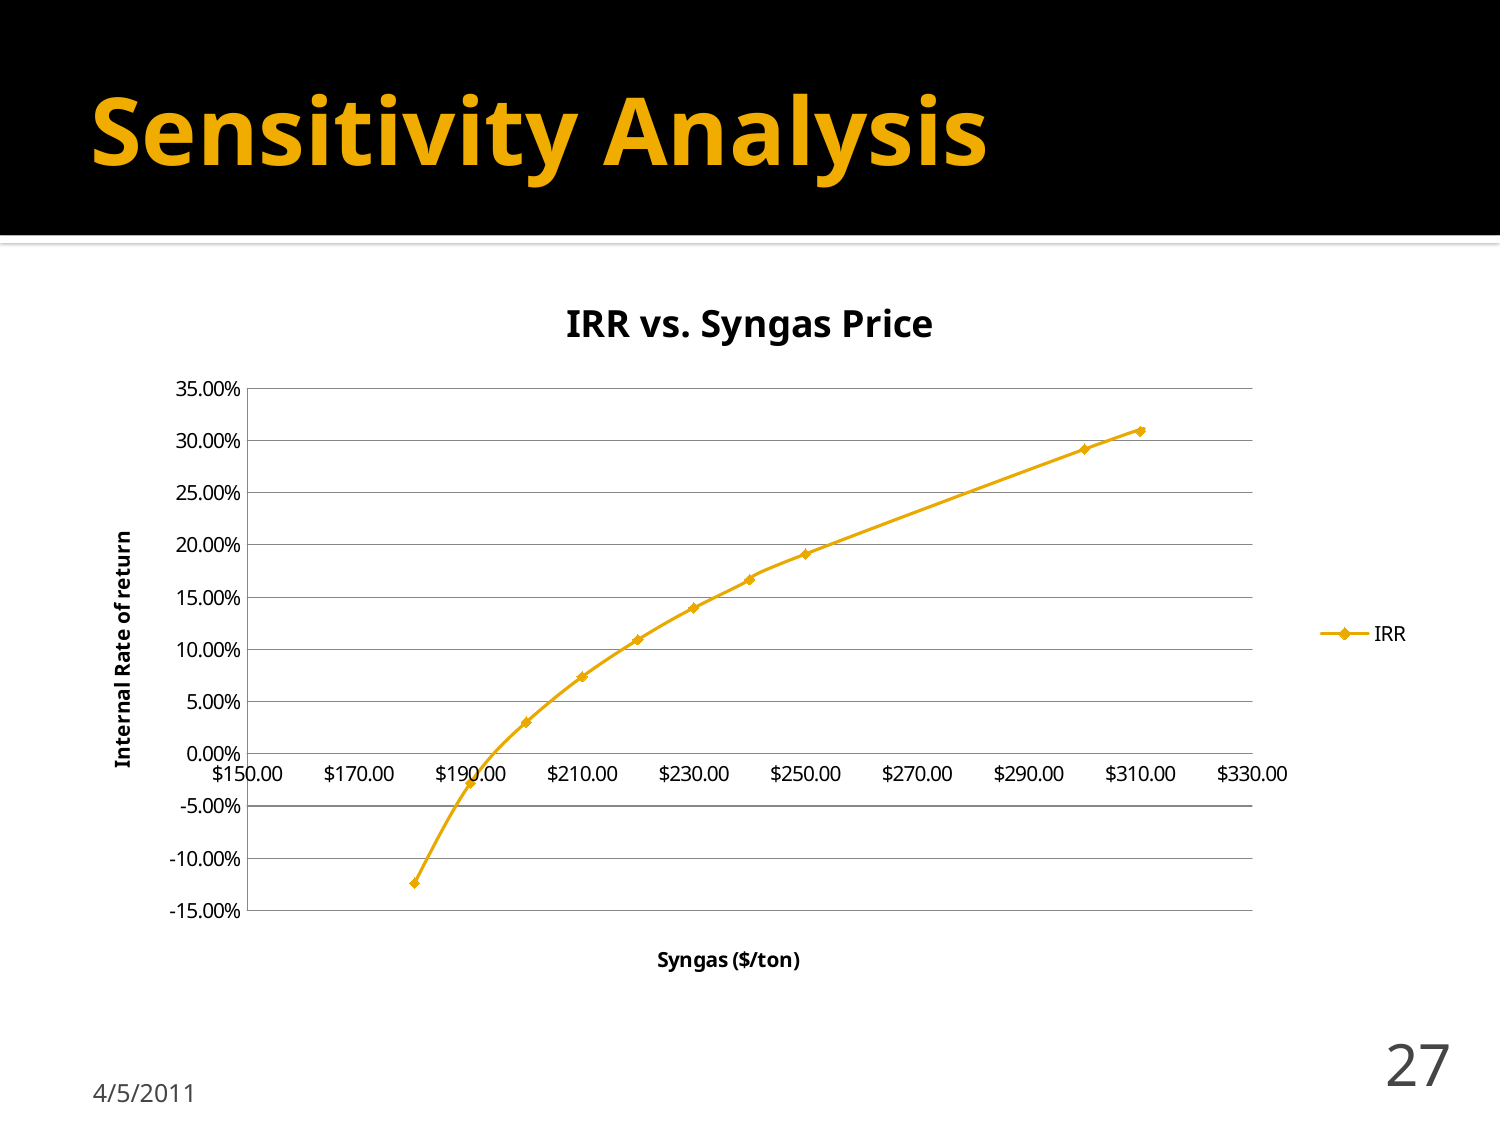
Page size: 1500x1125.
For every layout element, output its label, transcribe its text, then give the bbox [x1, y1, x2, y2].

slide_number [75, 1062, 425, 1108]
slide_number 27 [1345, 1062, 1467, 1108]
chart [74, 262, 1425, 1005]
title Sensitivity Analysis [75, 25, 1425, 231]
